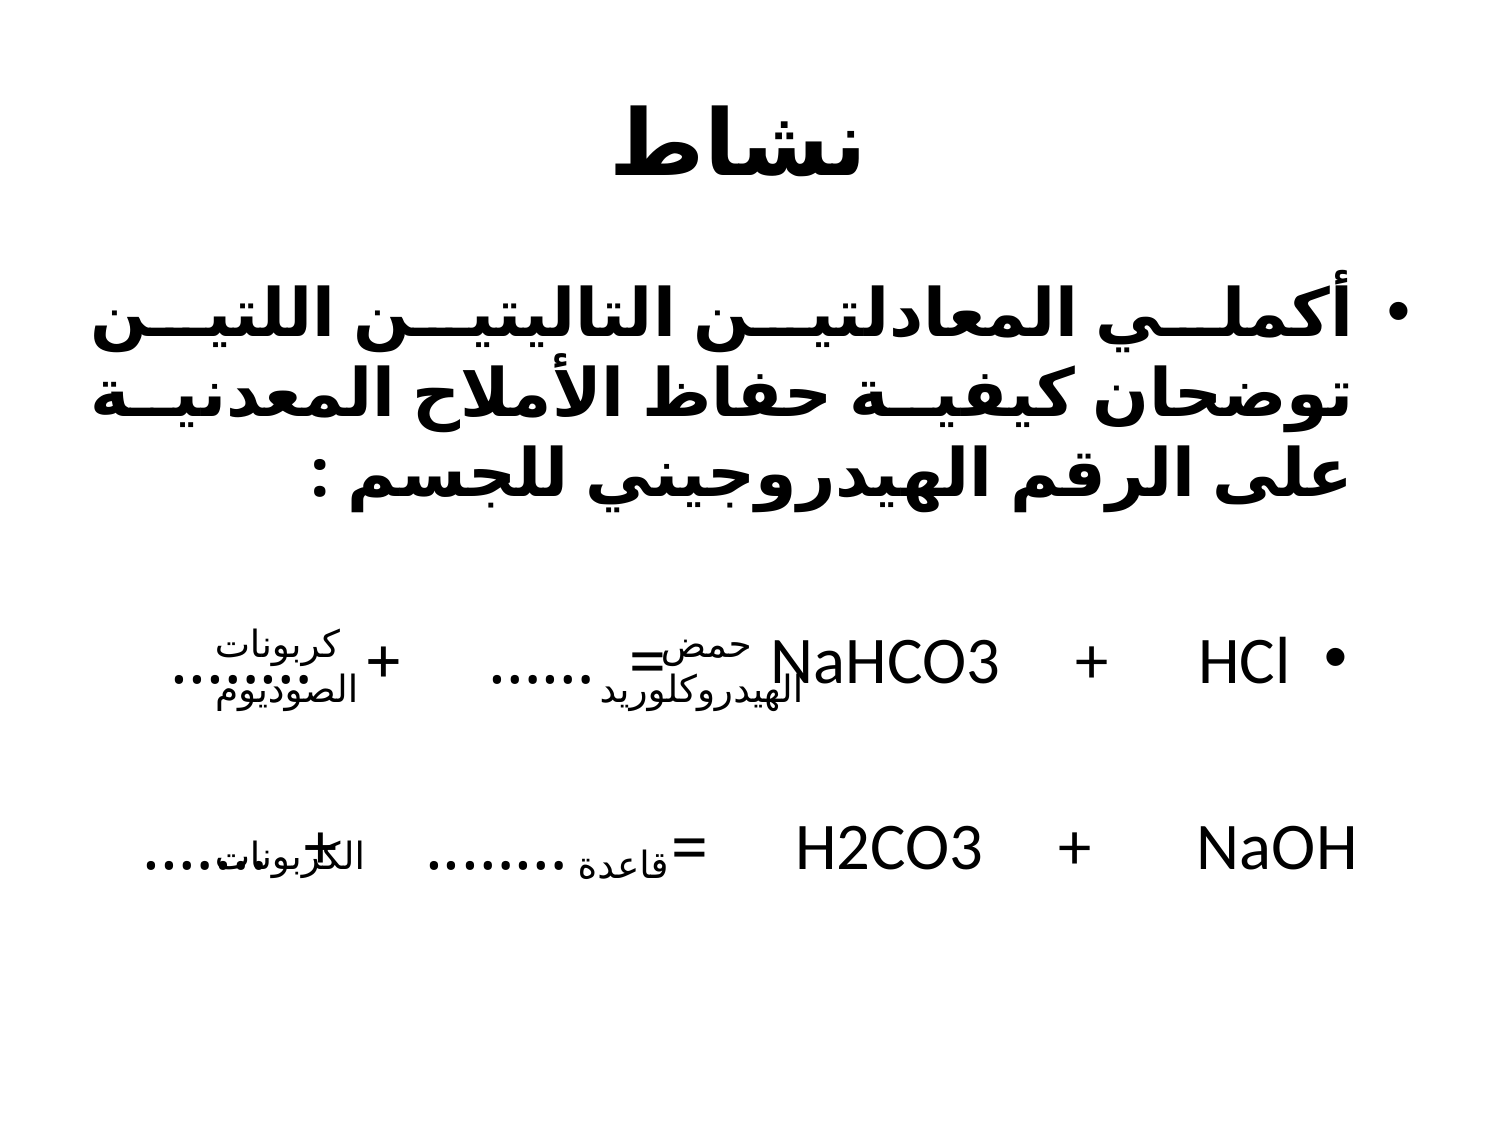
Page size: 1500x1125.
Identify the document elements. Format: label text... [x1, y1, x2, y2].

text_box قاعدة [562, 834, 825, 894]
text_box الكربونات [200, 824, 463, 885]
list أكملي المعادلتين التاليتين اللتين توضحان كيفية حفاظ الأملاح المعدنية على الرقم الهيدروجيني للجسم : NaHCO3 + HCl = …… + …….. H2CO3 + NaOH = …….. + ……. [75, 262, 1425, 1005]
title نشاط [75, 45, 1425, 233]
text_box كربونات الصوديوم [200, 612, 463, 718]
text_box حمض الهيدروكلوريد [575, 612, 838, 718]
